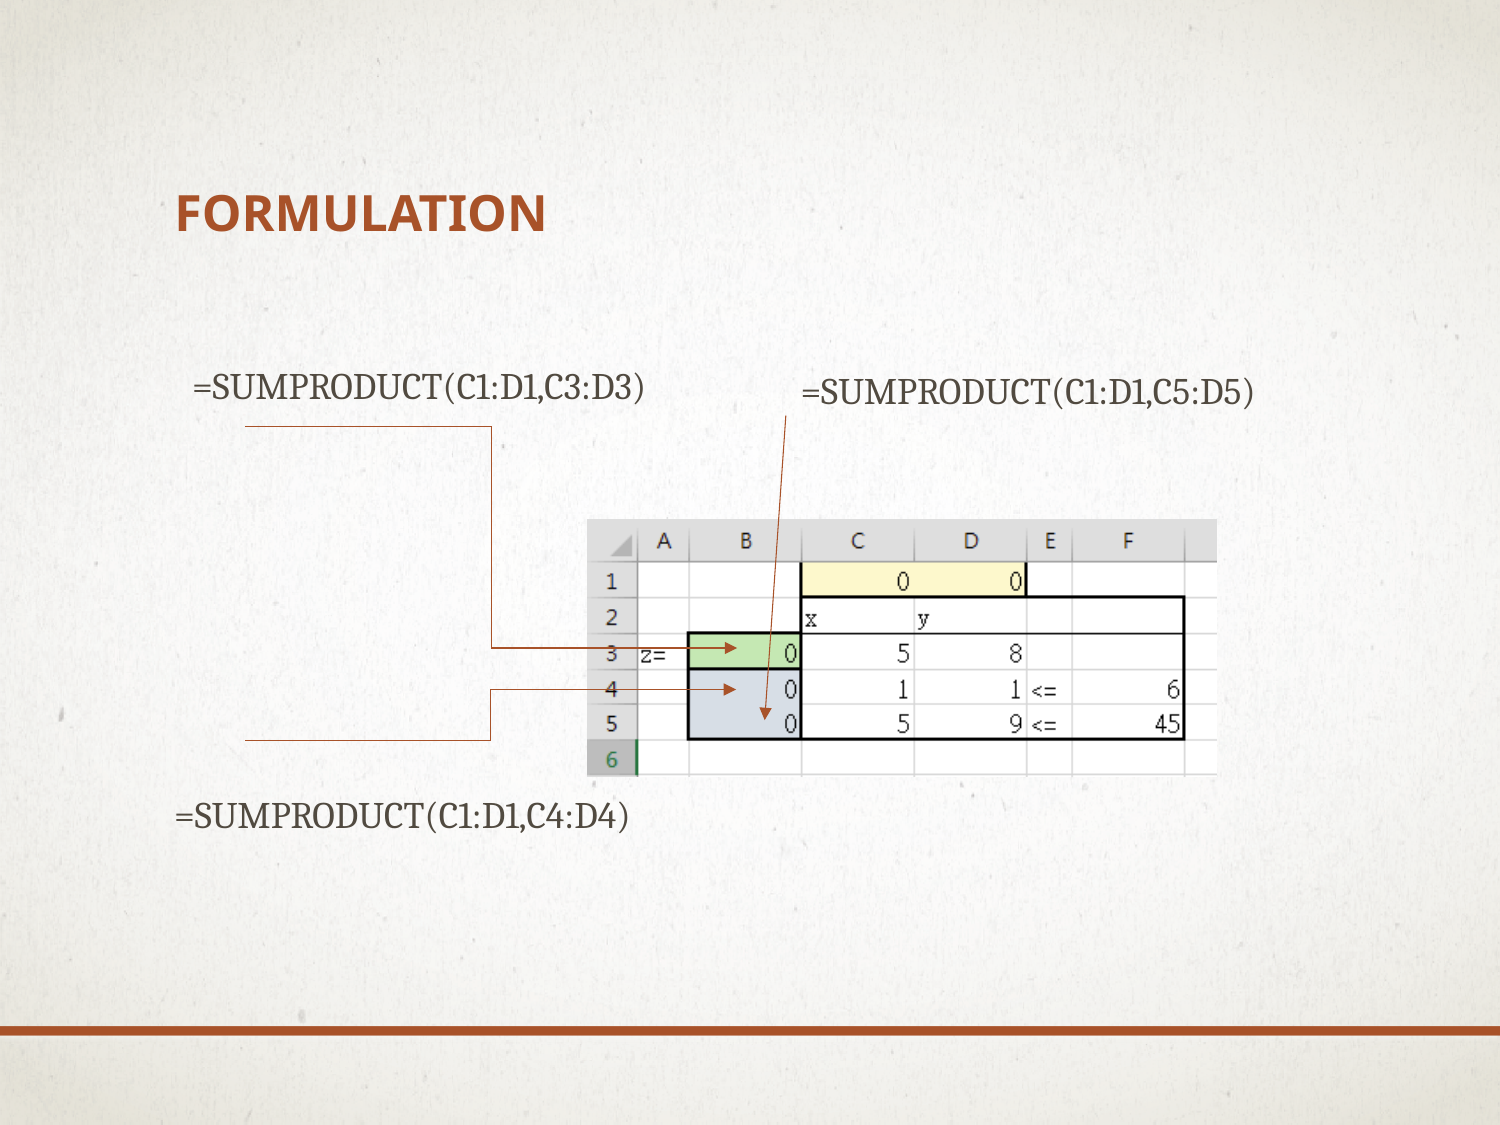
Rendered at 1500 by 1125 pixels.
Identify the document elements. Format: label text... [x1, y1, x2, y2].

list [587, 519, 1217, 777]
title Formulation [159, 62, 1341, 250]
text_box =SUMPRODUCT(C1:D1,C5:D5) [785, 359, 1321, 420]
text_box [244, 426, 738, 648]
picture [0, 0, 1500, 1026]
text_box =SUMPRODUCT(C1:D1,C3:D3) [177, 354, 712, 415]
text_box =SUMPRODUCT(C1:D1,C4:D4) [159, 783, 694, 844]
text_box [244, 689, 737, 741]
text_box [764, 415, 786, 721]
picture [0, 1036, 1500, 1125]
